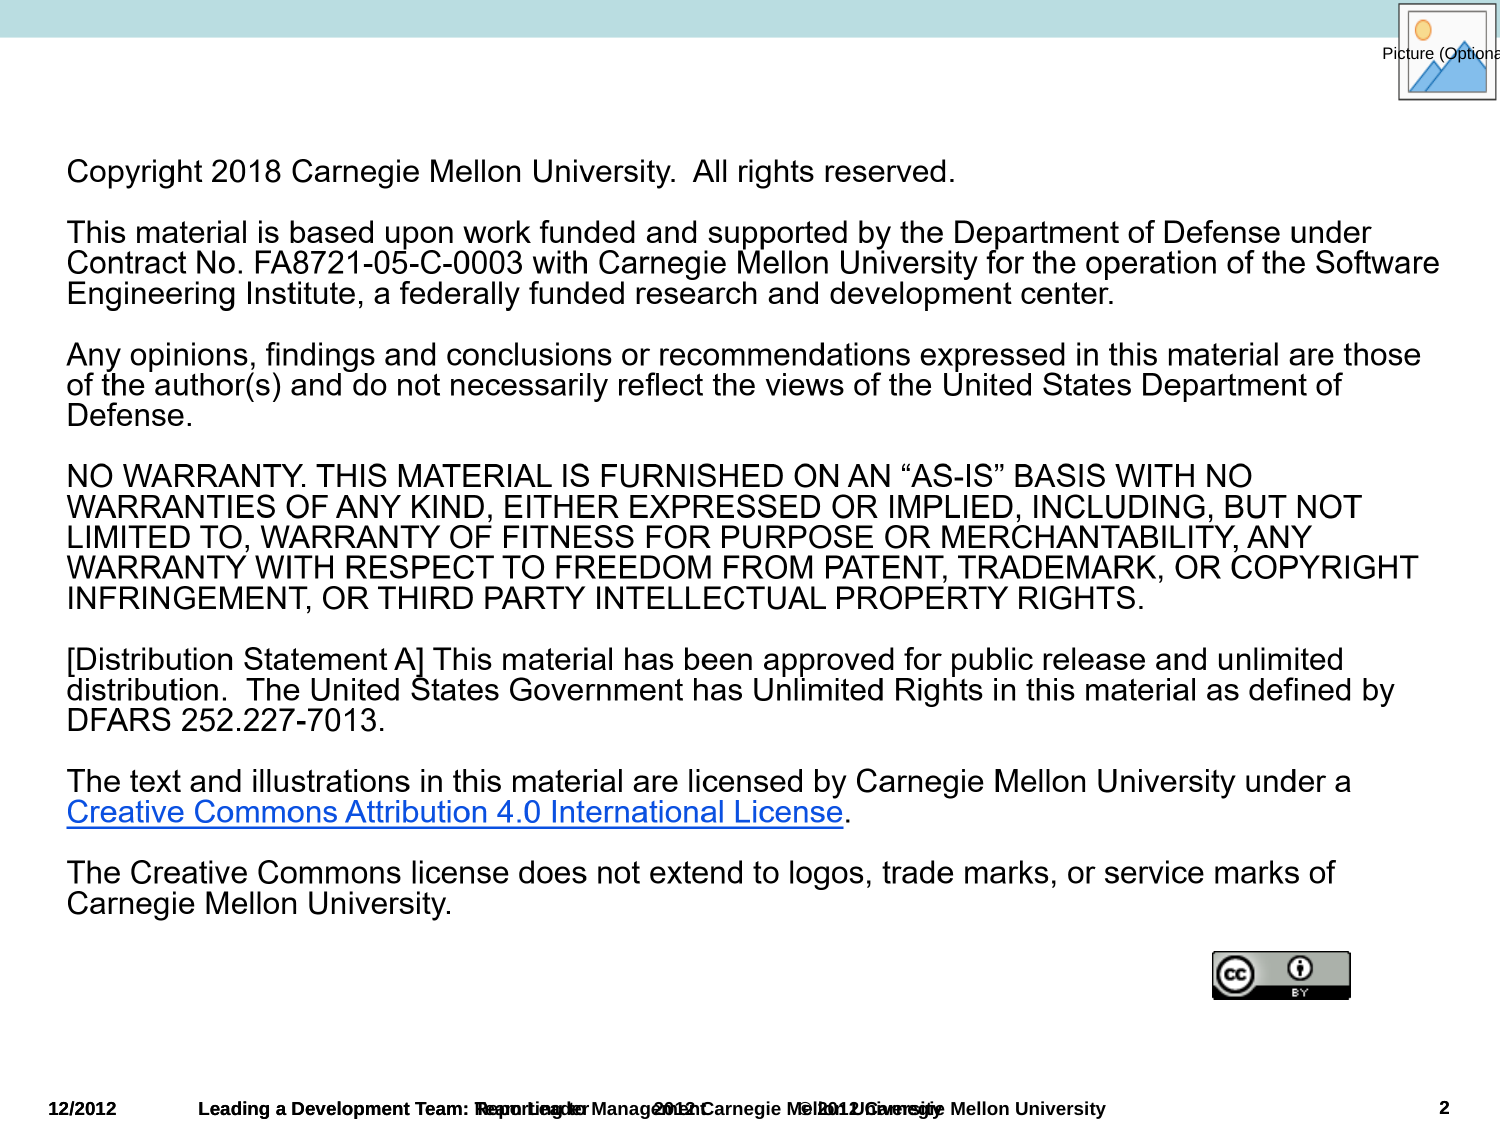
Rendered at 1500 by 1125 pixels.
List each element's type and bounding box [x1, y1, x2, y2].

picture [1394, 0, 1500, 106]
picture [54, 155, 1471, 929]
picture [1212, 951, 1351, 1001]
text_box [0, 0, 1392, 91]
